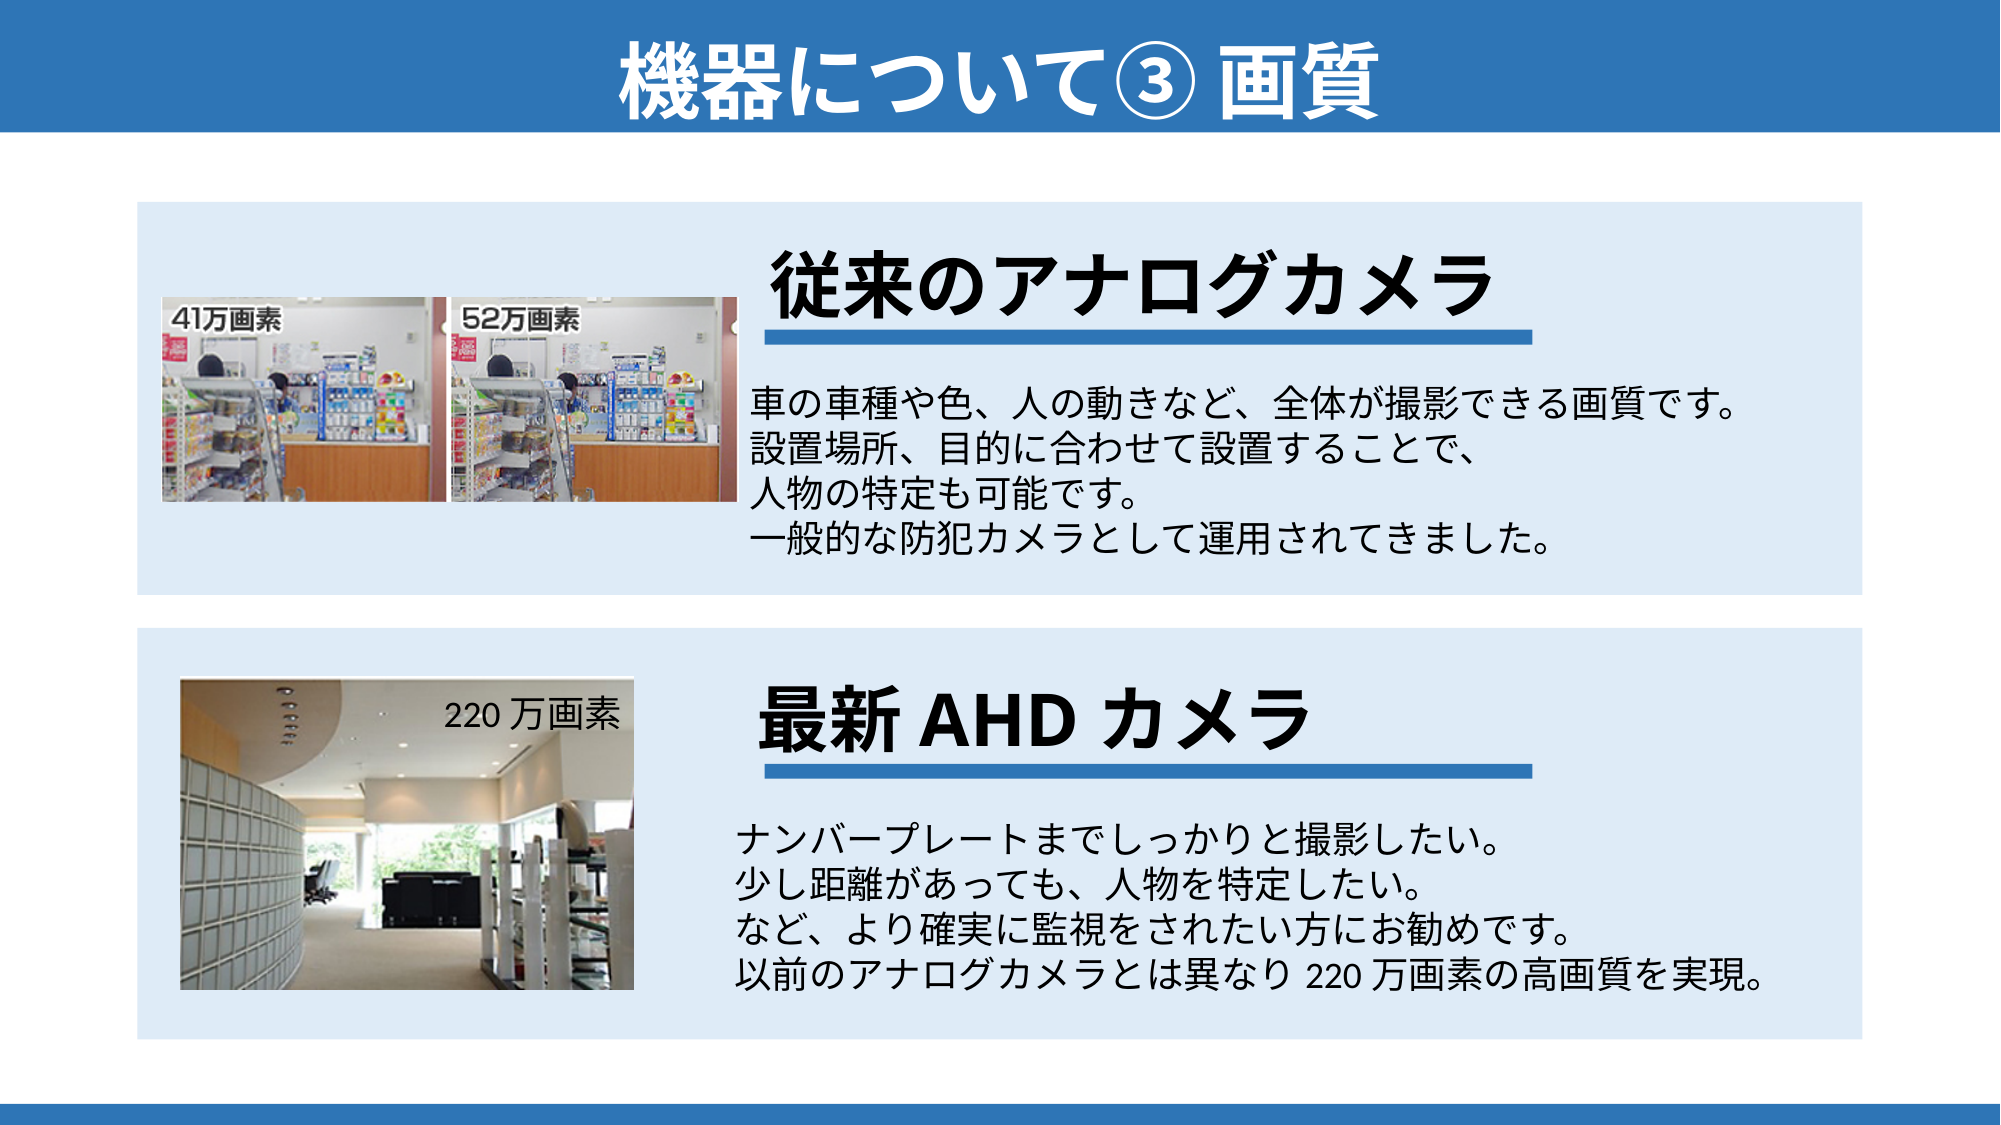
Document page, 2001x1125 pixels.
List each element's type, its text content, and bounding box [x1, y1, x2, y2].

text_box [136, 627, 1863, 1040]
picture [161, 297, 739, 502]
text_box 最新AHDカメラ [741, 666, 1331, 769]
picture [180, 676, 634, 990]
text_box [136, 201, 1863, 596]
text_box 機器について③ 画質 [602, 21, 1398, 137]
text_box 車の車種や色、人の動きなど、全体が撮影できる画質です。 設置場所、目的に合わせて設置することで、 人物の特定も可能です。 一般的な防犯カメラとして運用されてきました。 [734, 372, 1771, 567]
text_box [764, 329, 1533, 346]
text_box [0, 1103, 2000, 1125]
text_box [0, 0, 2000, 133]
text_box 従来のアナログカメラ [755, 232, 1514, 335]
text_box [764, 763, 1533, 780]
text_box ナンバープレートまでしっかりと撮影したい。 少し距離があっても、人物を特定したい。 など、より確実に監視をされたい方にお勧めです。 以前のアナログカメラとは異なり220万画素の高画質を実現。 [719, 808, 1799, 1004]
